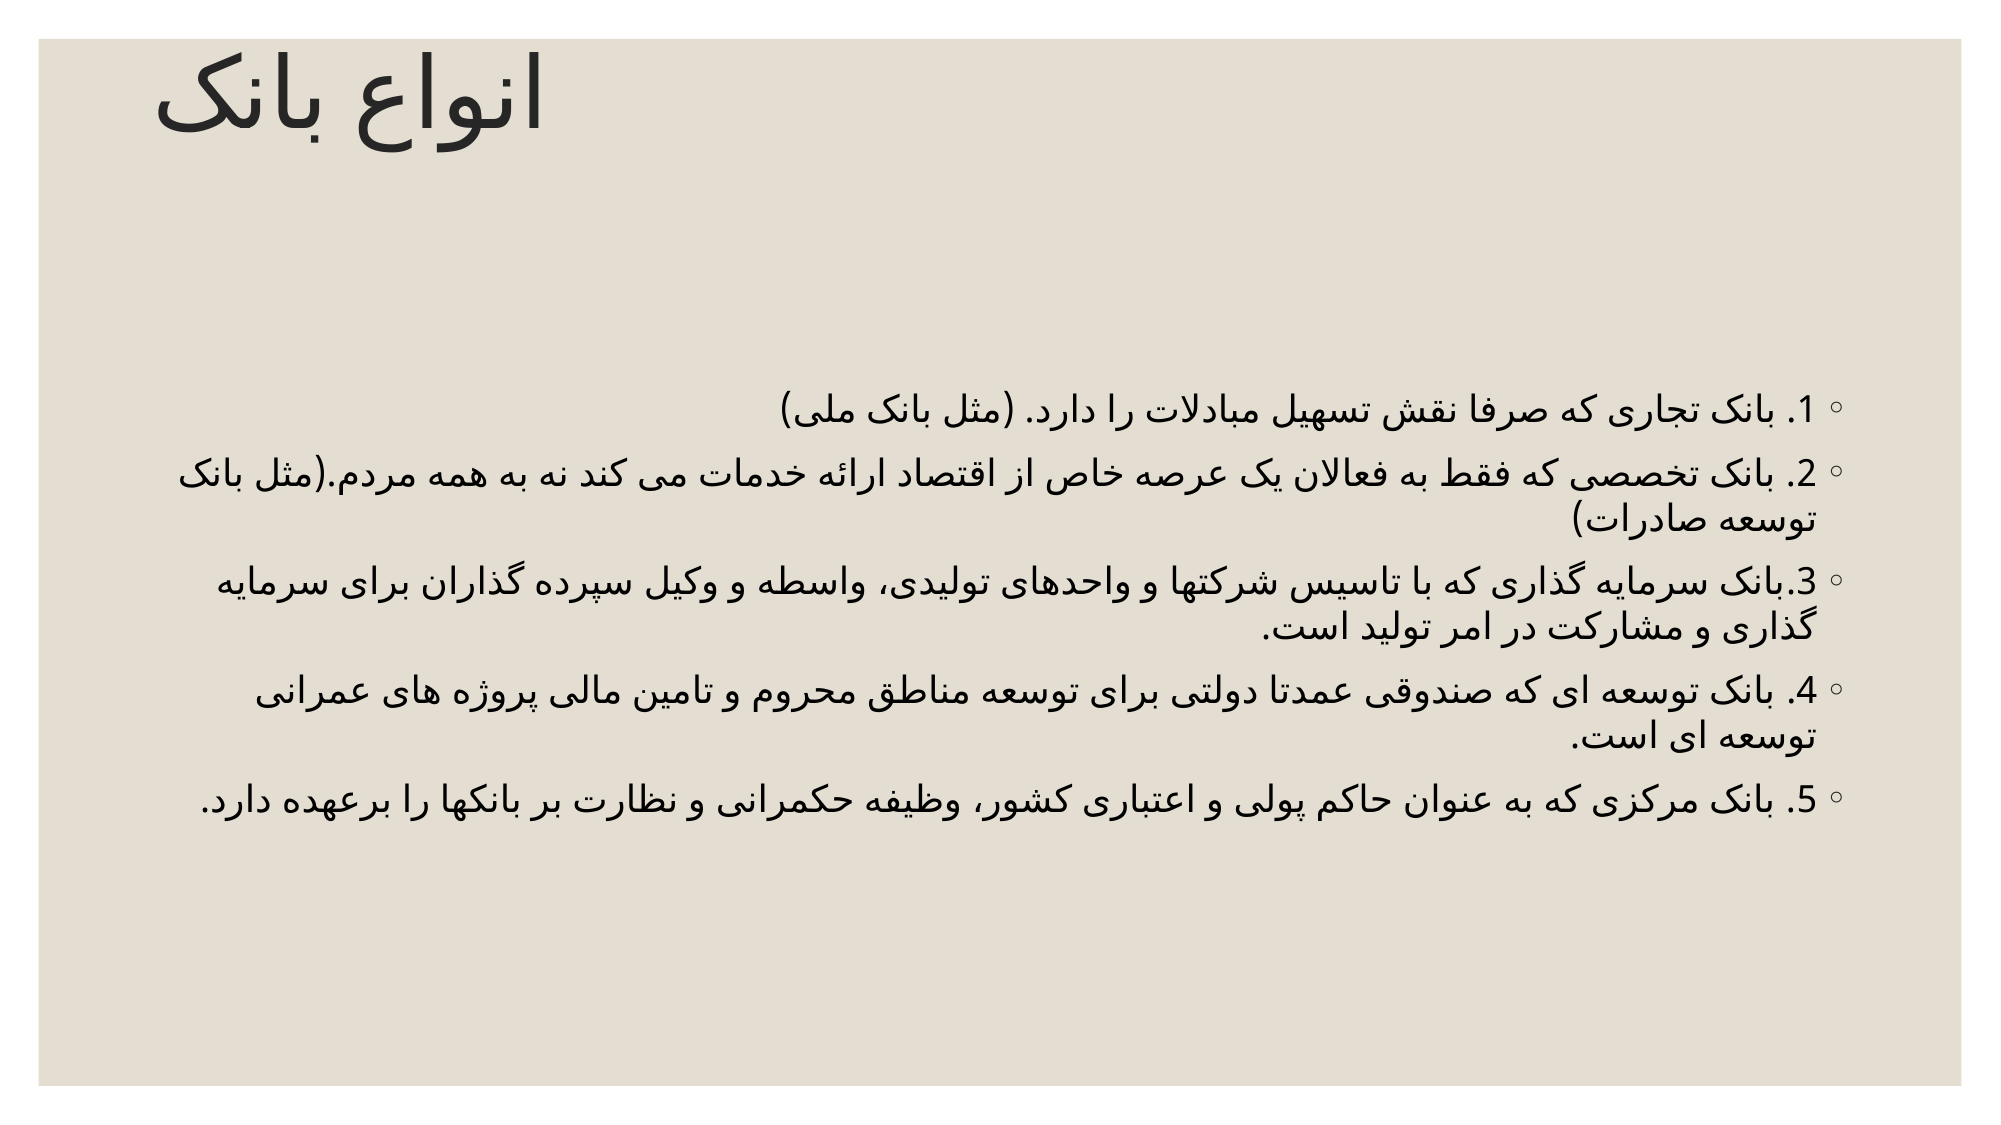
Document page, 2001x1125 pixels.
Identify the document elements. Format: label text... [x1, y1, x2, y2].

list 1. بانک تجاری که صرفا نقش تسهیل مبادلات را دارد. (مثل بانک ملی) 2. بانک تخصصی که فقط به فعالان یک عرصه خاص از اقتصاد ارائه خدمات می کند نه به همه مردم.(مثل بانک توسعه صادرات) 3.بانک سرمایه گذاری که با تاسیس شرکتها و واحدهای تولیدی، واسطه و وکیل سپرده گذاران برای سرمایه گذاری و مشارکت در امر تولید است. 4. بانک توسعه ای که صندوقی عمدتا دولتی برای توسعه مناطق محروم و تامین مالی پروژه های عمرانی توسعه ای است. 5. بانک مرکزی که به عنوان حاکم پولی و اعتباری کشور، وظیفه حکمرانی و نظارت بر بانکها را برعهده دارد. [137, 185, 1863, 1014]
title انواع بانک [137, 27, 1863, 165]
